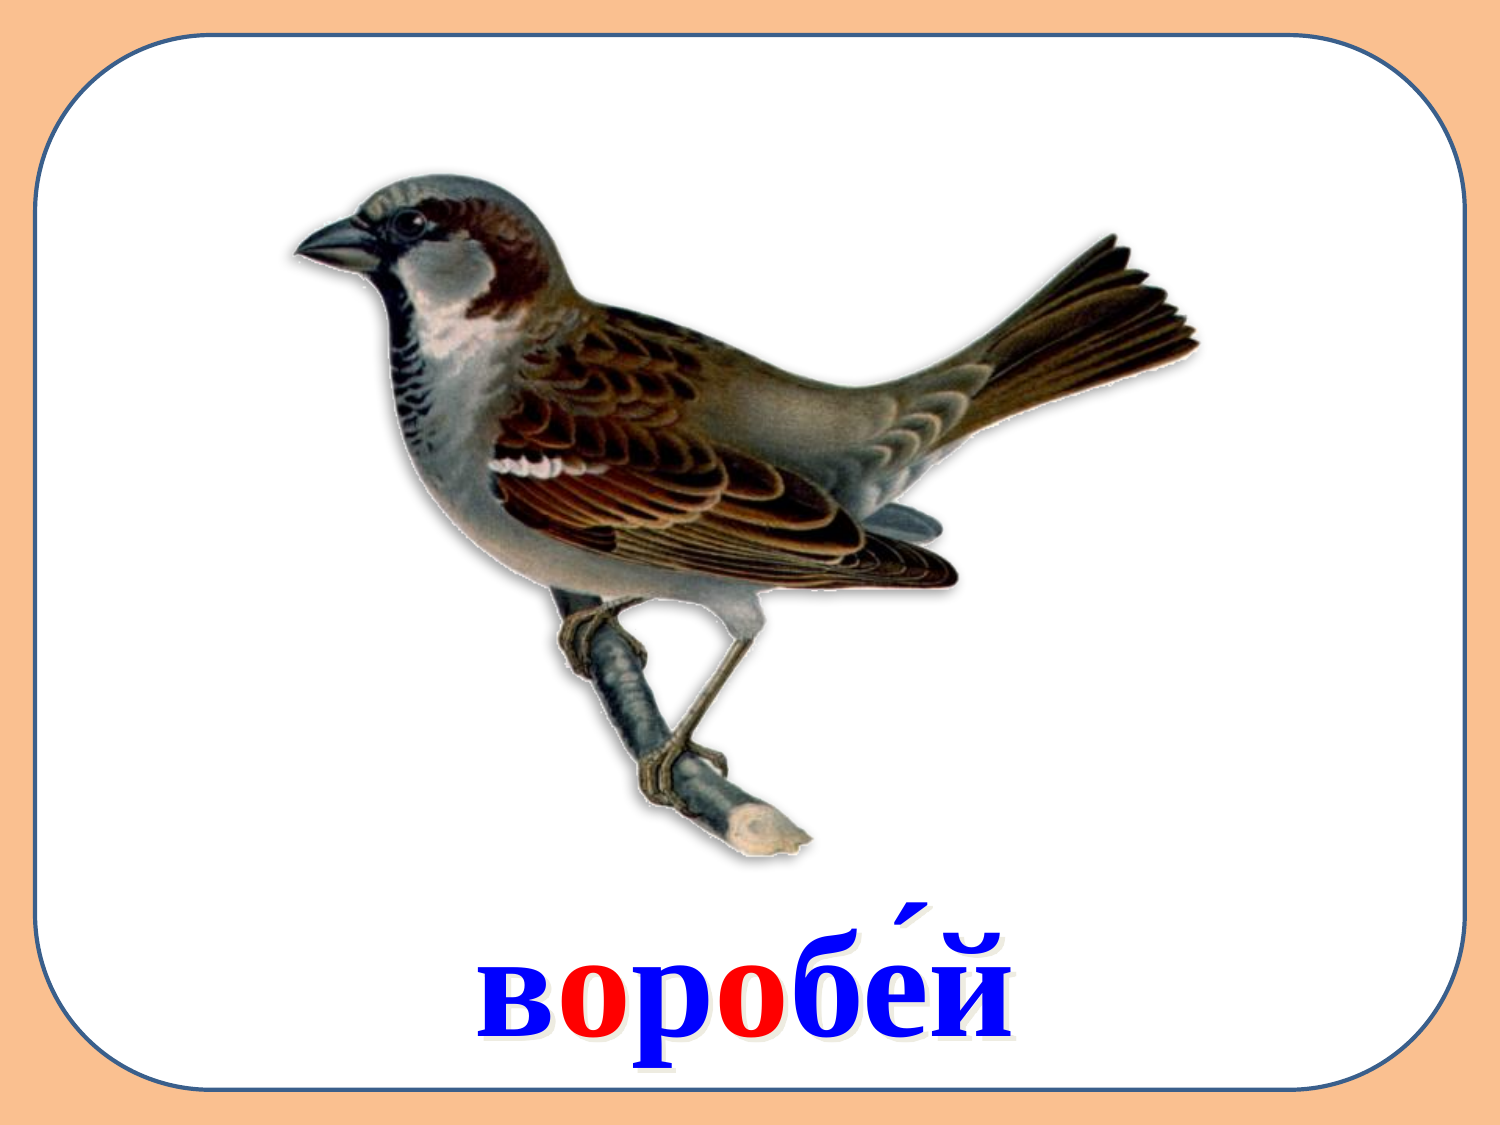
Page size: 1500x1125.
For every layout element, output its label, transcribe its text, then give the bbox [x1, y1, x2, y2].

text_box [131, 1073, 1369, 1092]
picture [249, 140, 1255, 880]
text_box [32, 32, 1467, 1029]
text_box воробе́й [70, 878, 1421, 1067]
